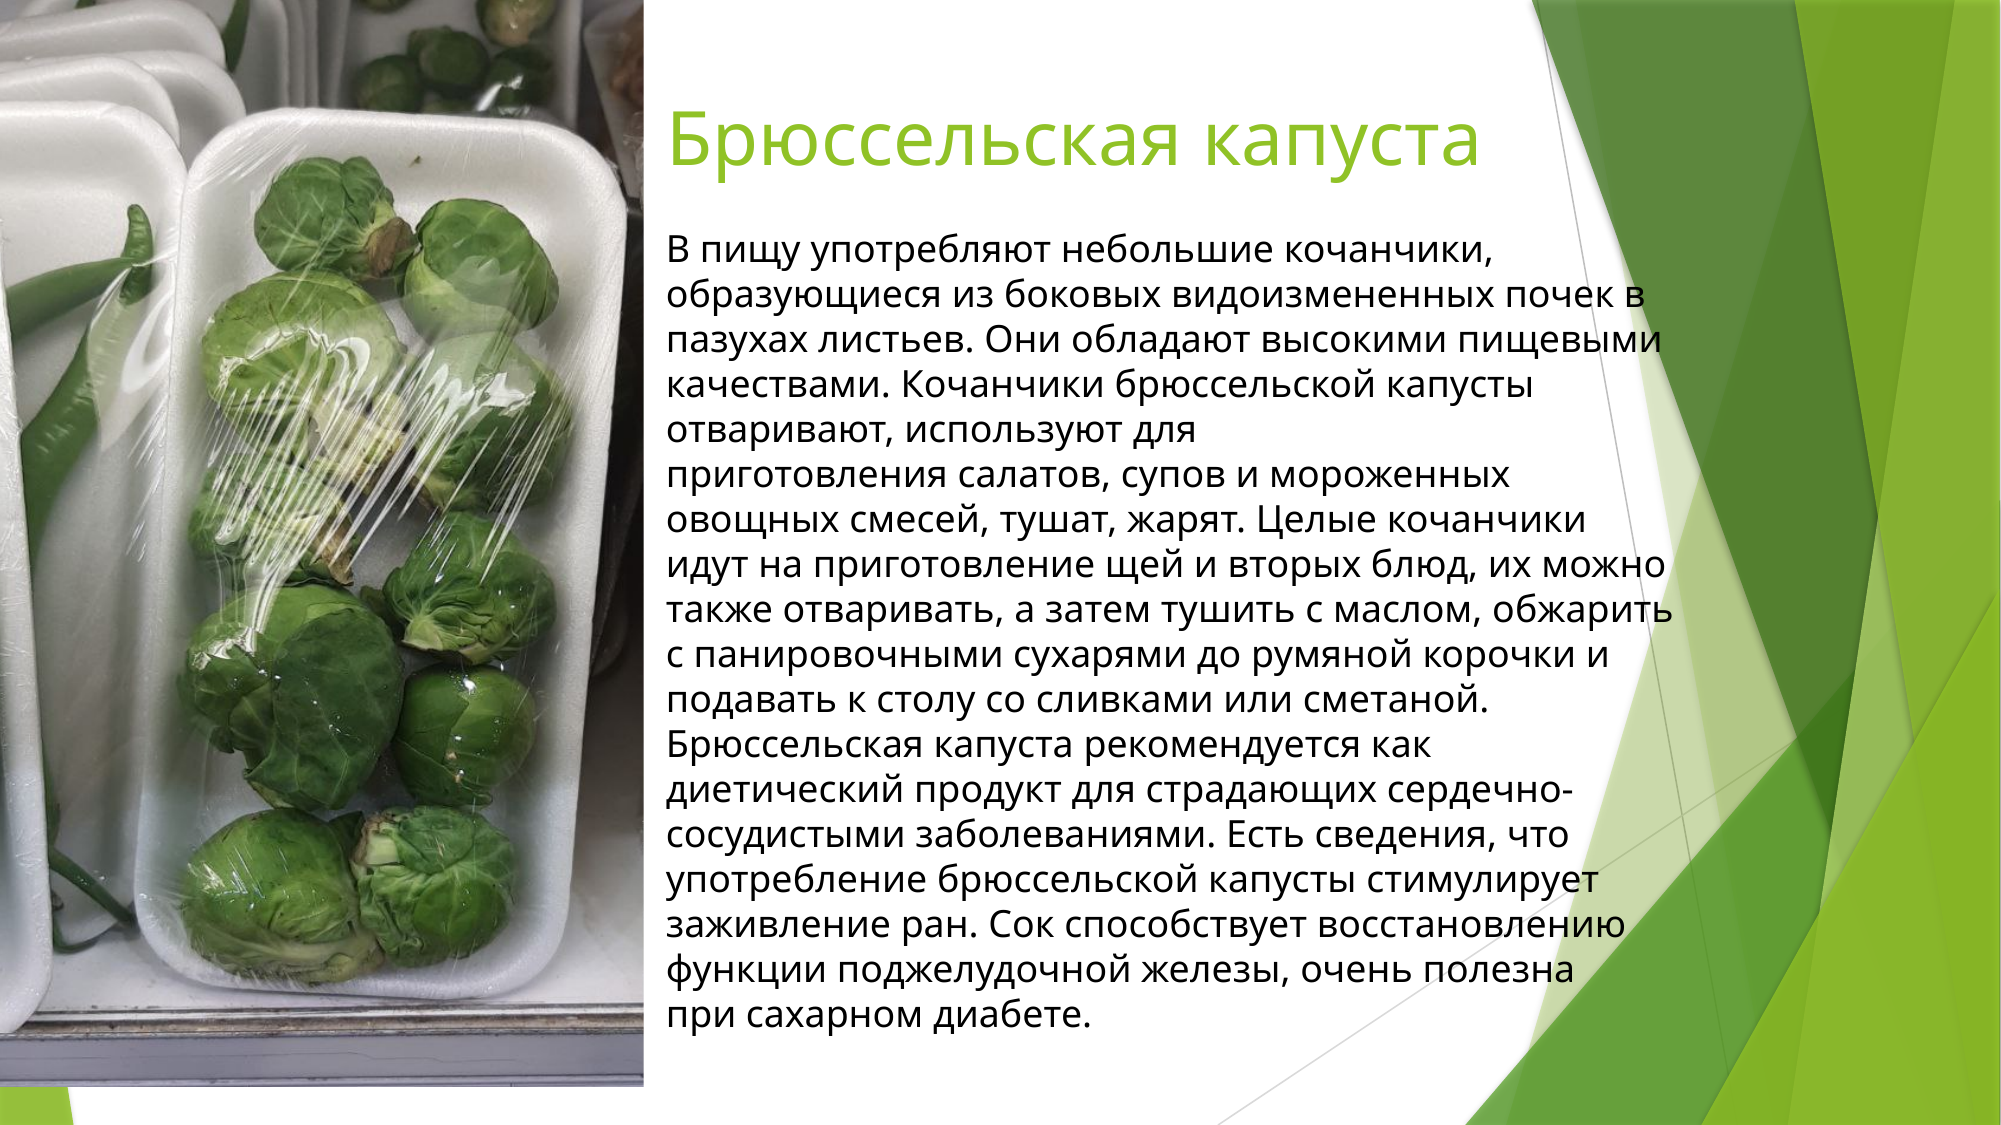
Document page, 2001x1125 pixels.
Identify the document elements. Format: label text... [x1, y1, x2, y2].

text_box В пищу употребляют небольшие кочанчики, образующиеся из боковых видоизмененных почек в пазухах листьев. Они обладают высокими пищевыми качествами. Кочанчики брюссельской капусты отваривают, используют для приготовления салатов, супов и мороженных овощных смесей, тушат, жарят. Целые кочанчики идут на приготовление щей и вторых блюд, их можно также отваривать, а затем тушить с маслом, обжарить с панировочными сухарями до румяной корочки и подавать к столу со сливками или сметаной. Брюссельская капуста рекомендуется как диетический продукт для страдающих сердечно-сосудистыми заболеваниями. Есть сведения, что употребление брюссельской капусты стимулирует заживление ран. Сок способствует восстановлению функции поджелудочной железы, очень полезна при сахарном диабете. [651, 217, 1691, 1042]
title Брюссельская капуста [651, 82, 2000, 300]
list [0, 0, 645, 1087]
